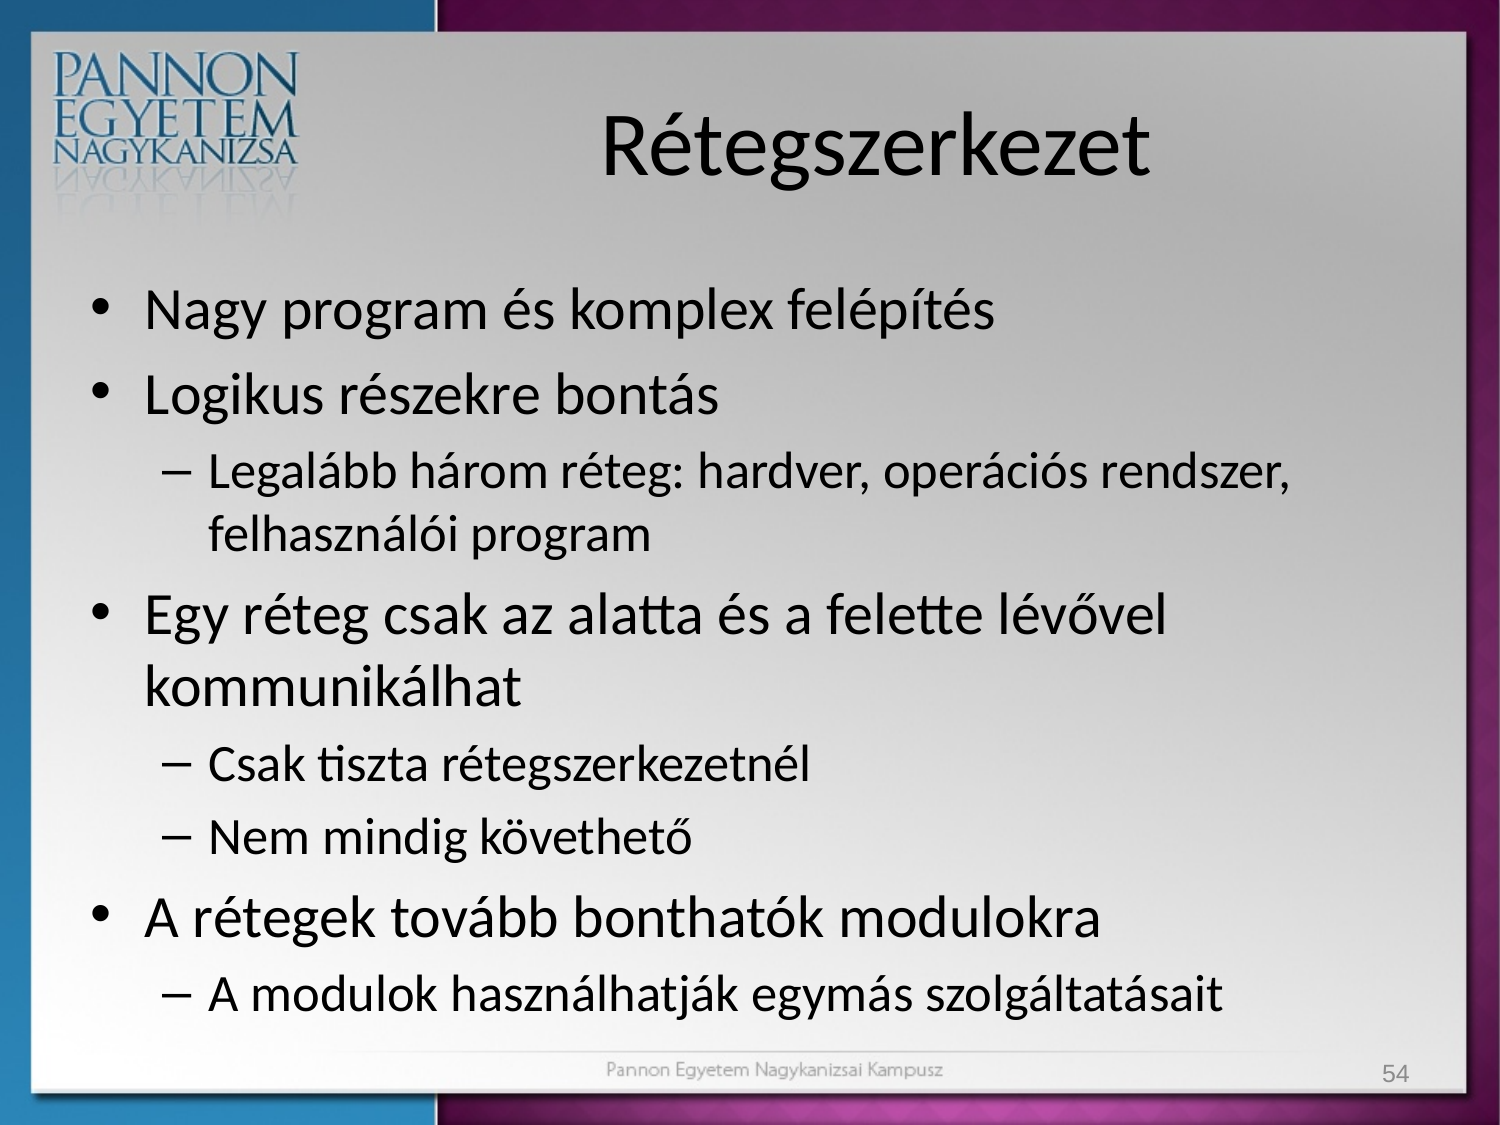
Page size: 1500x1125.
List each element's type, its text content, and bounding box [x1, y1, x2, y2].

picture [0, 0, 1500, 1125]
title Rétegszerkezet [328, 45, 1425, 233]
list Nagy program és komplex felépítés Logikus részekre bontás Legalább három réteg: hardver, operációs rendszer, felhasználói program Egy réteg csak az alatta és a felette lévővel kommunikálhat Csak tiszta rétegszerkezetnél Nem mindig követhető A rétegek tovább bonthatók modulokra A modulok használhatják egymás szolgáltatásait [75, 262, 1425, 1038]
slide_number 54 [1074, 1042, 1425, 1103]
